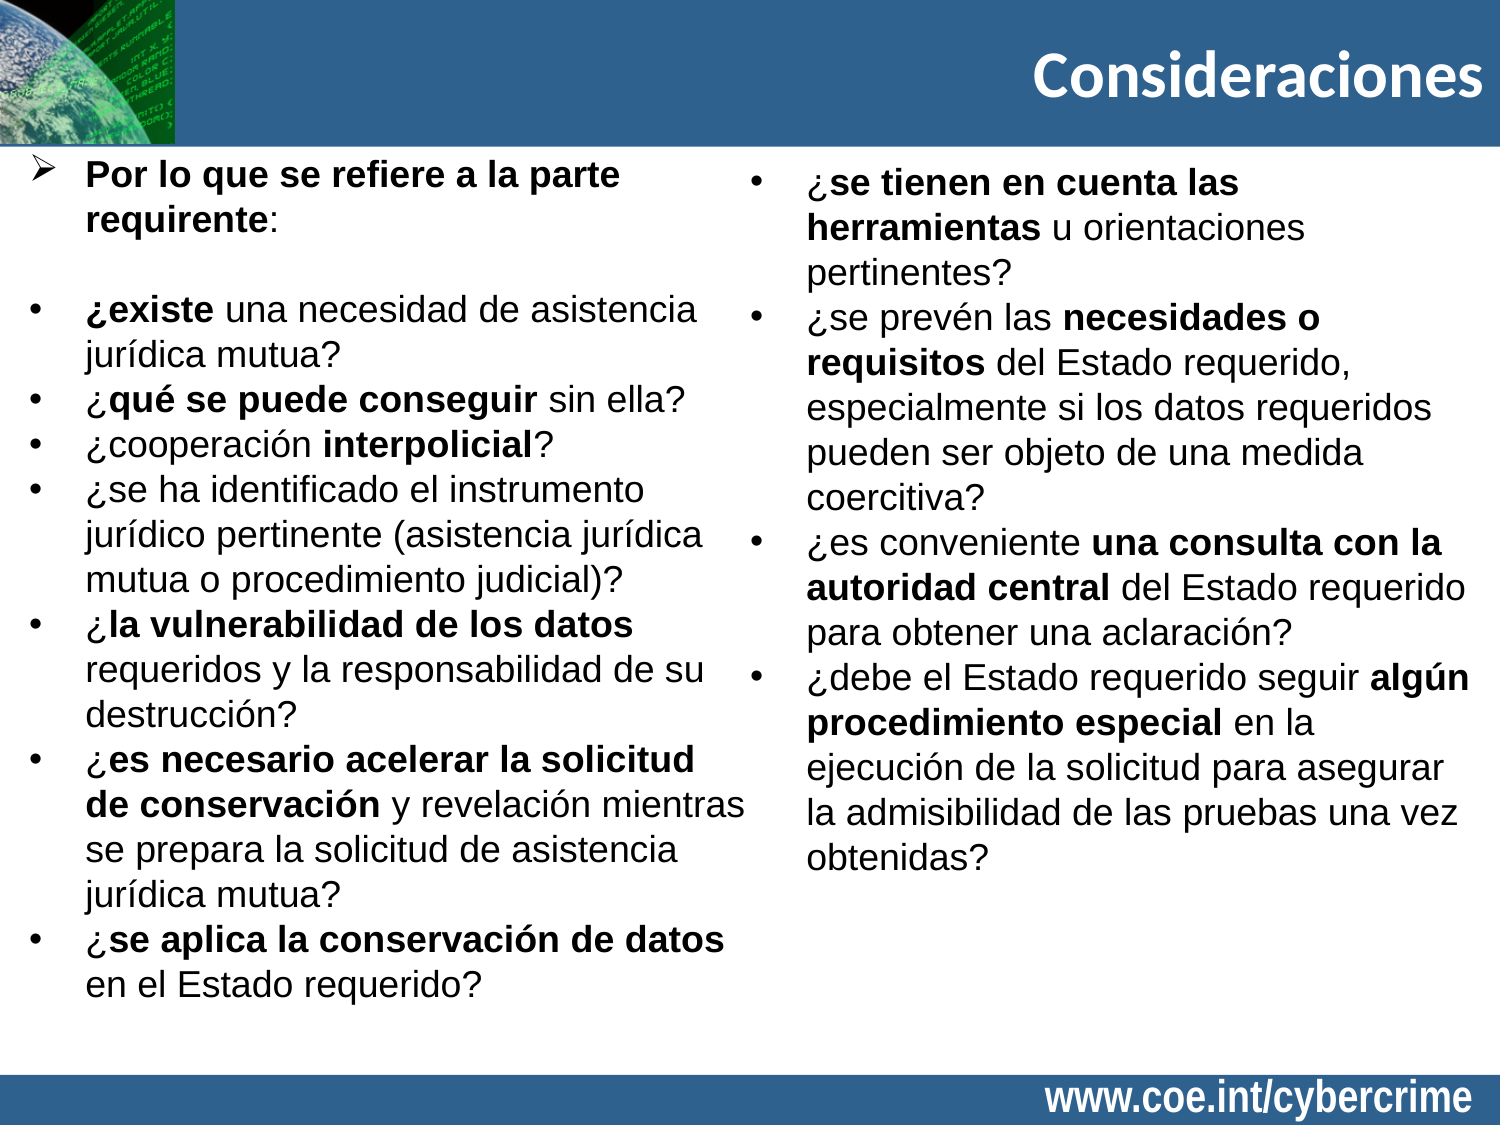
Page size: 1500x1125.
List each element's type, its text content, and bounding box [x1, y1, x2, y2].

picture [0, 0, 175, 144]
text_box Consideraciones [179, 0, 1500, 149]
text_box ¿se tienen en cuenta las herramientas u orientaciones pertinentes? ¿se prevén las necesidades o requisitos del Estado requerido, especialmente si los datos requeridos pueden ser objeto de una medida coercitiva? ¿es conveniente una consulta con la autoridad central del Estado requerido para obtener una aclaración? ¿debe el Estado requerido seguir algún procedimiento especial en la ejecución de la solicitud para asegurar la admisibilidad de las pruebas una vez obtenidas? [735, 150, 1486, 886]
text_box [0, 1073, 1030, 1125]
text_box Por lo que se refiere a la parte requirente: ¿existe una necesidad de asistencia jurídica mutua? ¿qué se puede conseguir sin ella? ¿cooperación interpolicial? ¿se ha identificado el instrumento jurídico pertinente (asistencia jurídica mutua o procedimiento judicial)? ¿la vulnerabilidad de los datos requeridos y la responsabilidad de su destrucción? ¿es necesario acelerar la solicitud de conservación y revelación mientras se prepara la solicitud de asistencia jurídica mutua? ¿se aplica la conservación de datos en el Estado requerido? [14, 143, 765, 1013]
text_box www.coe.int/cybercrime [1030, 1059, 1500, 1125]
